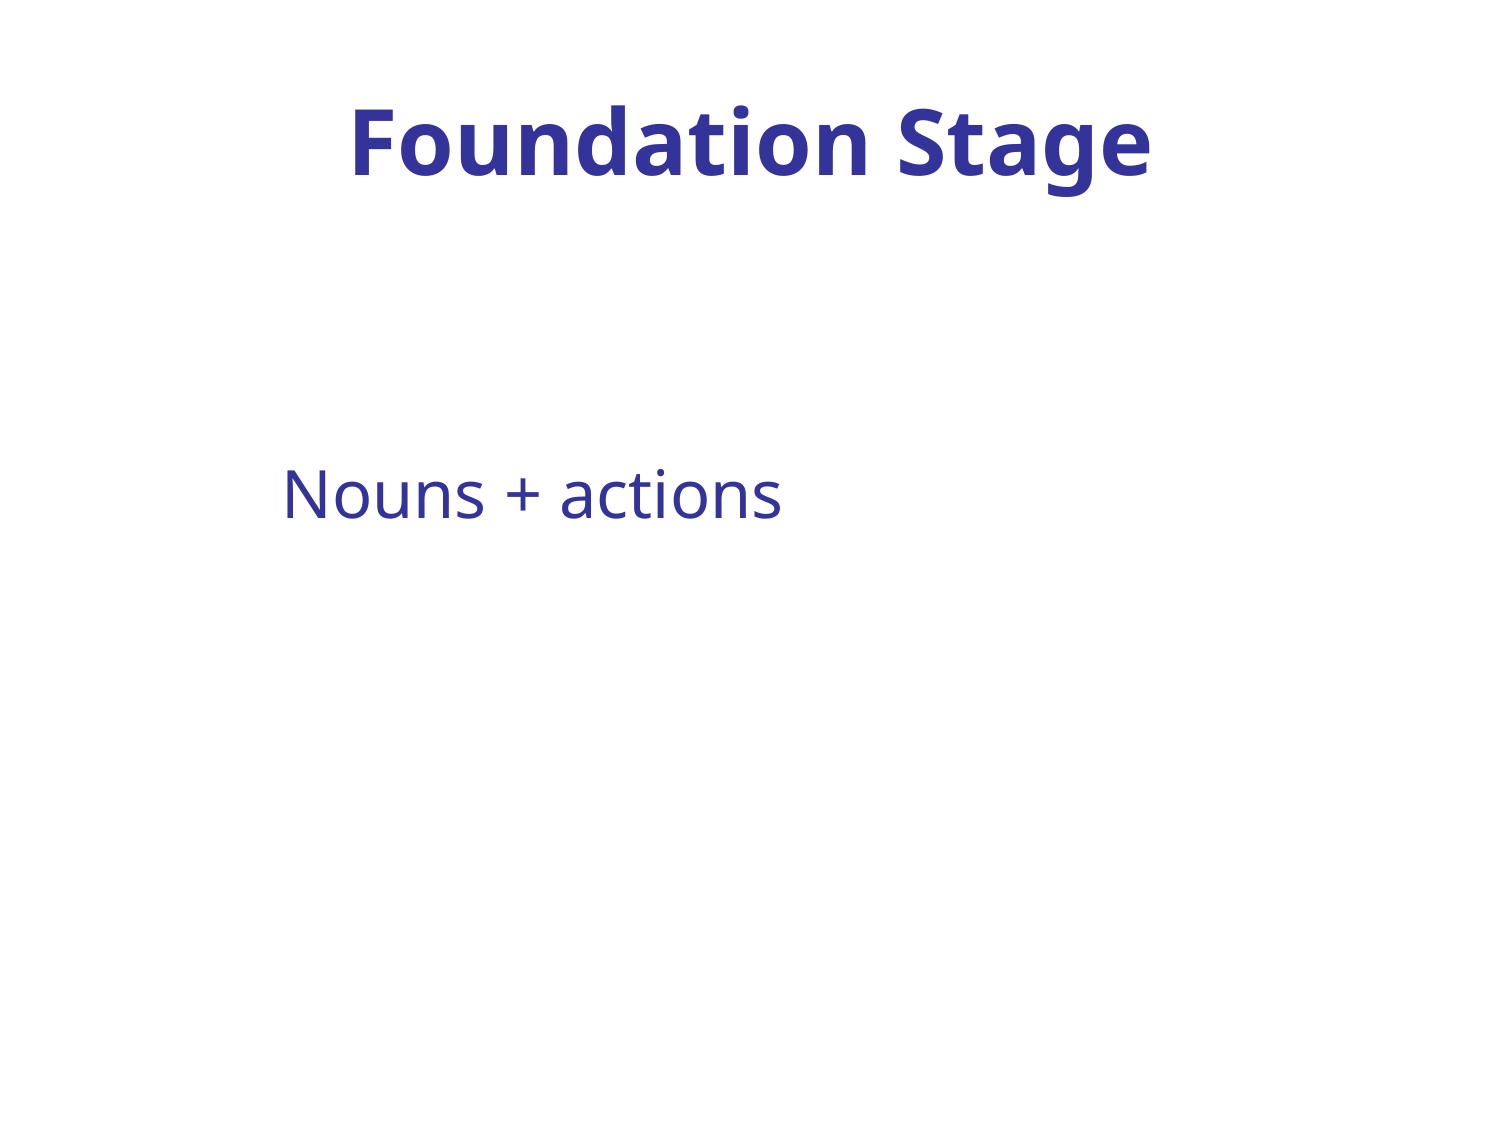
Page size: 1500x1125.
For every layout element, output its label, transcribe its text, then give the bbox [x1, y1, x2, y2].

list Nouns + actions [81, 257, 1433, 716]
title Foundation Stage [76, 44, 1426, 233]
